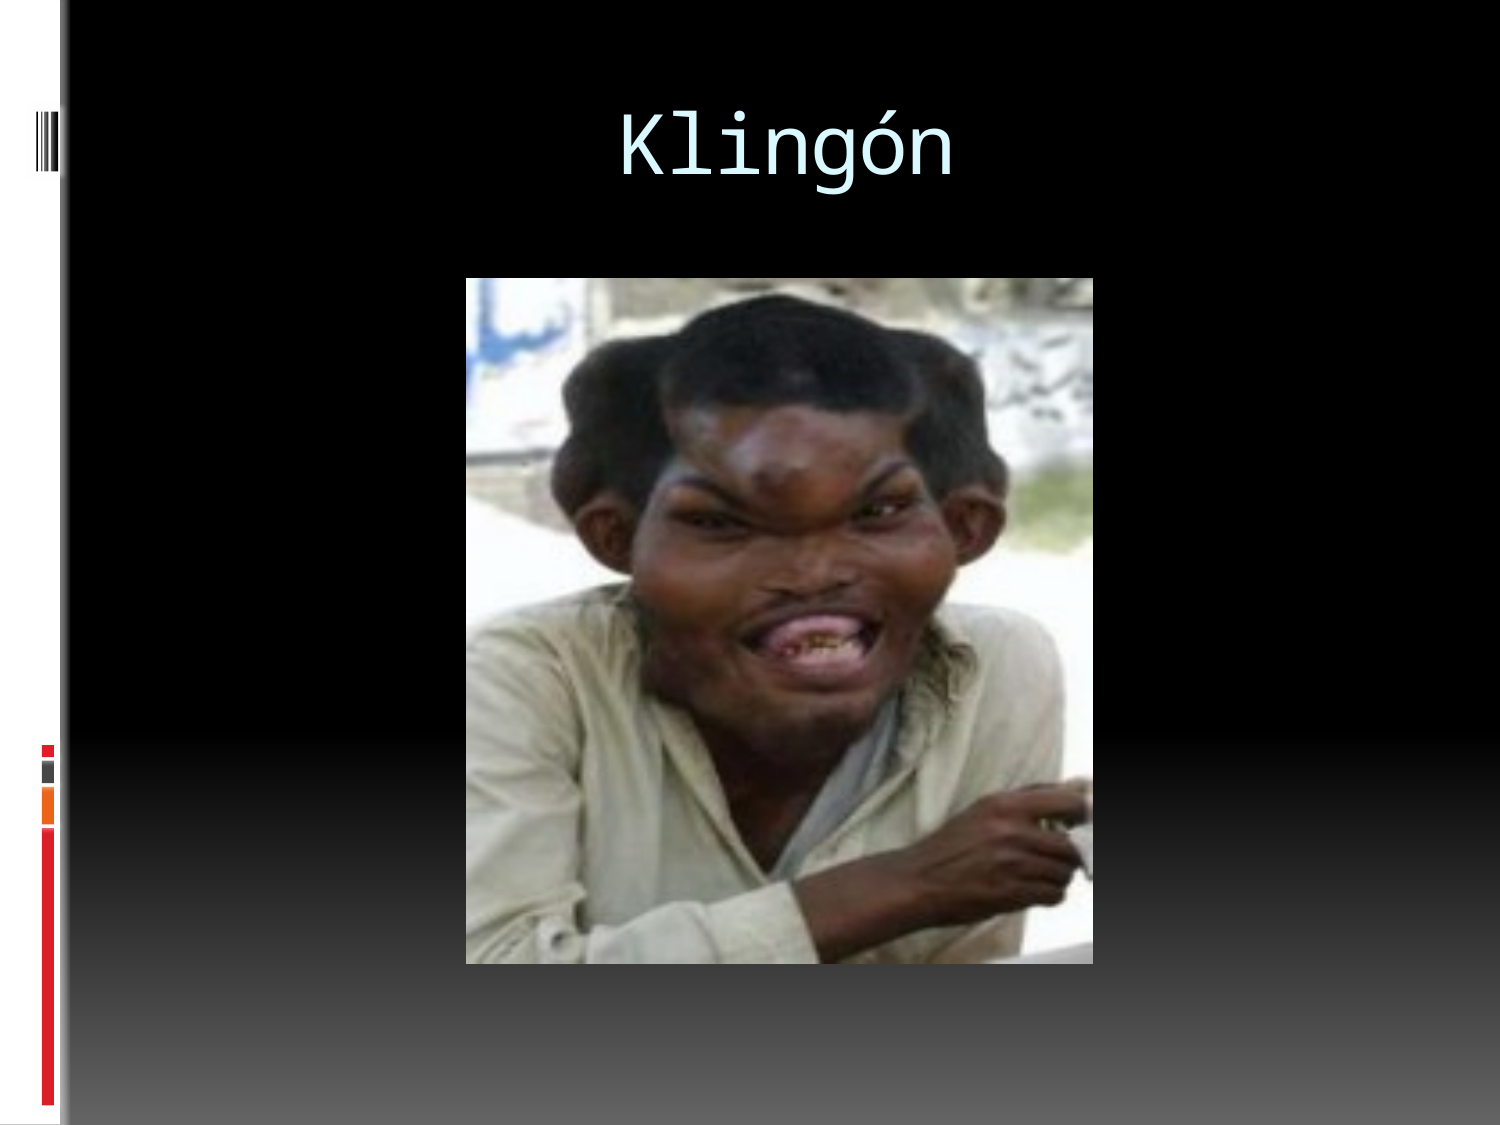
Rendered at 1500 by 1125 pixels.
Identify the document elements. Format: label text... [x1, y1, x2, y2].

title Klingón [150, 83, 1425, 234]
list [466, 278, 1093, 965]
